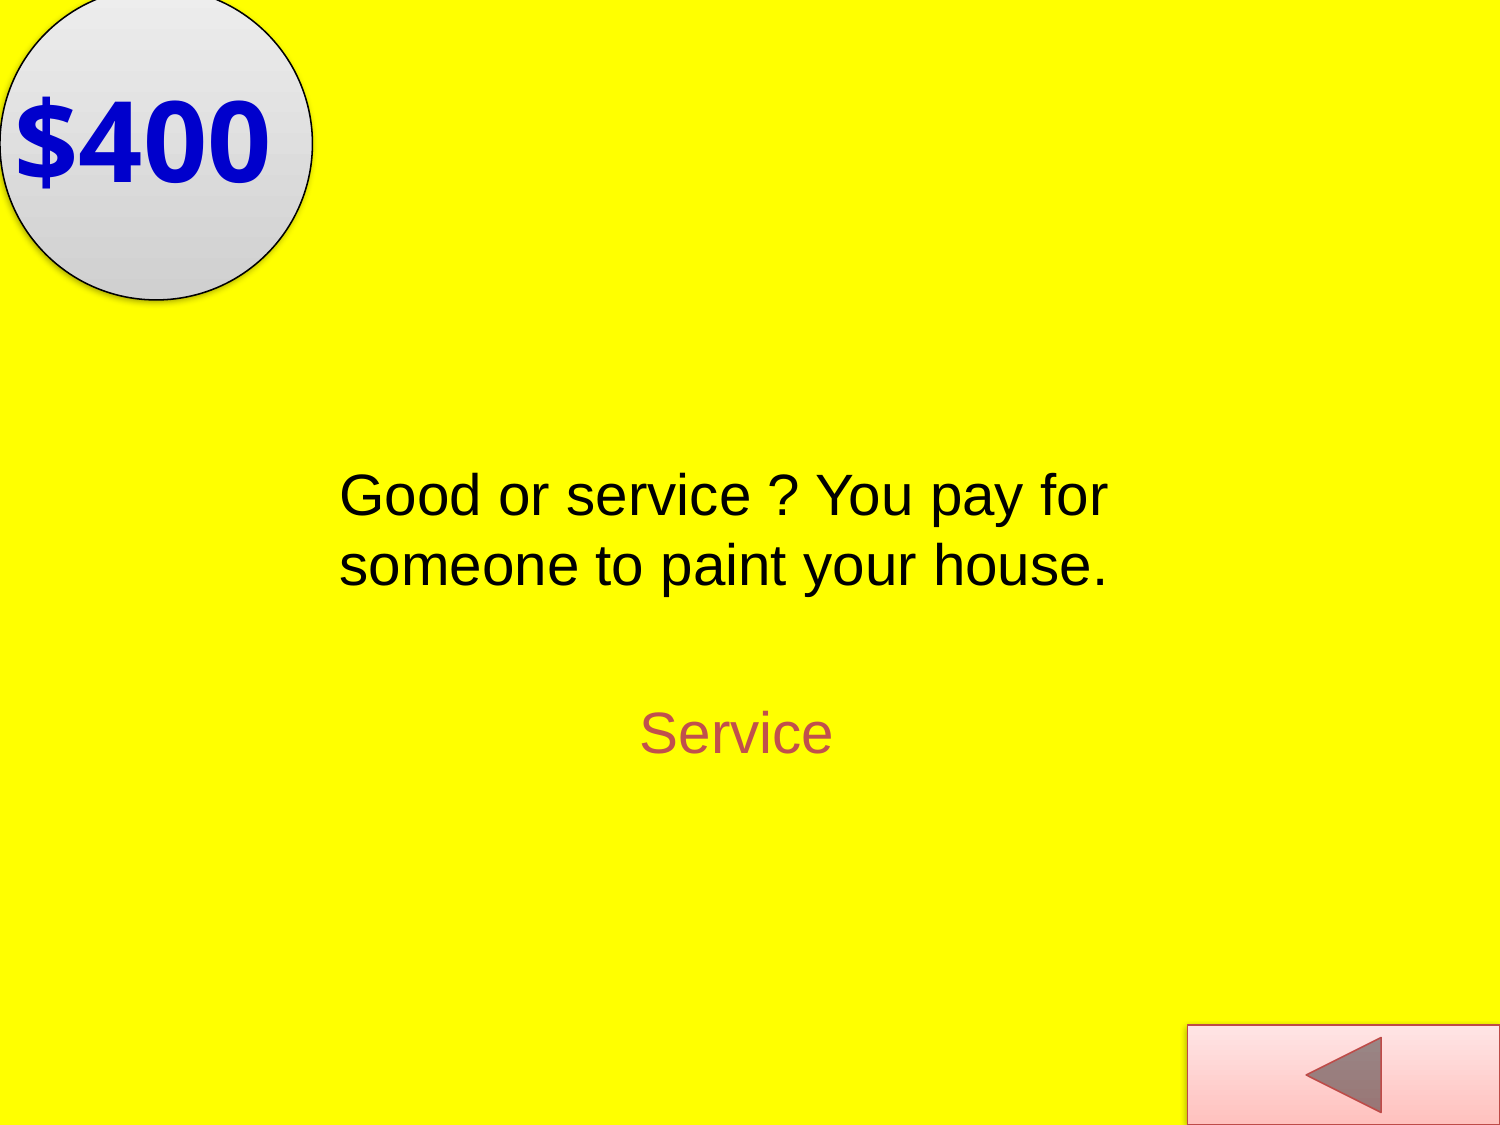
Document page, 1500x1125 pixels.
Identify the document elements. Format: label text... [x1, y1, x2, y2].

text_box Service [624, 687, 900, 773]
text_box [15, 213, 298, 301]
text_box [1187, 1024, 1500, 1125]
text_box Good or service ? You pay for someone to paint your house. [324, 449, 1300, 605]
text_box $400 [0, 62, 1425, 213]
text_box [22, 0, 291, 62]
